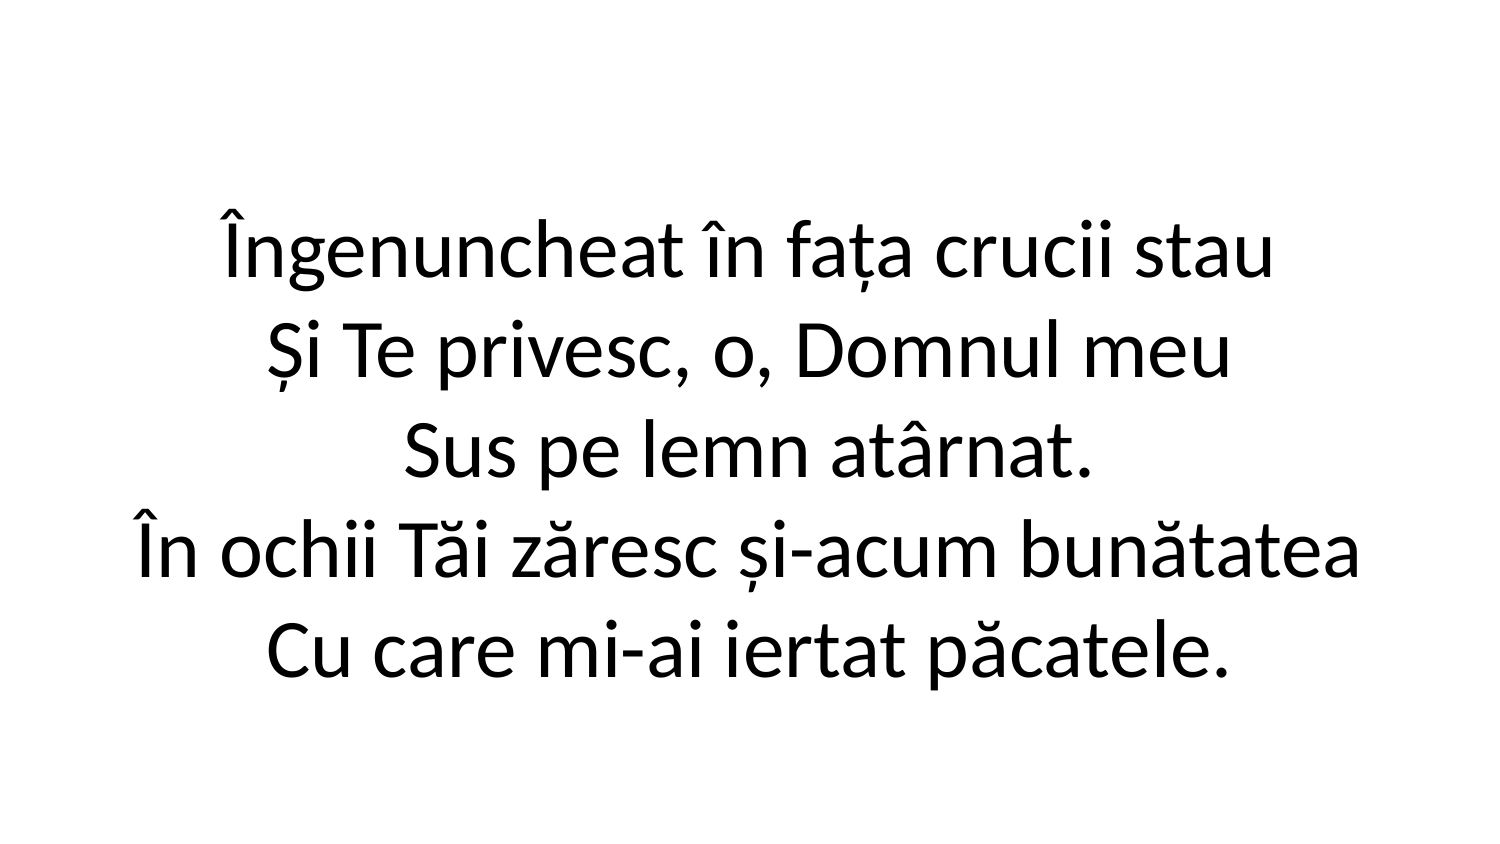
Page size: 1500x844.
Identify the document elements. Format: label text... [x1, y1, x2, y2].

text_box Îngenuncheat în fața crucii stau Și Te privesc, o, Domnul meu Sus pe lemn atârnat. În ochii Tăi zăresc și-acum bunătatea Cu care mi-ai iertat păcatele. [121, 142, 1379, 702]
